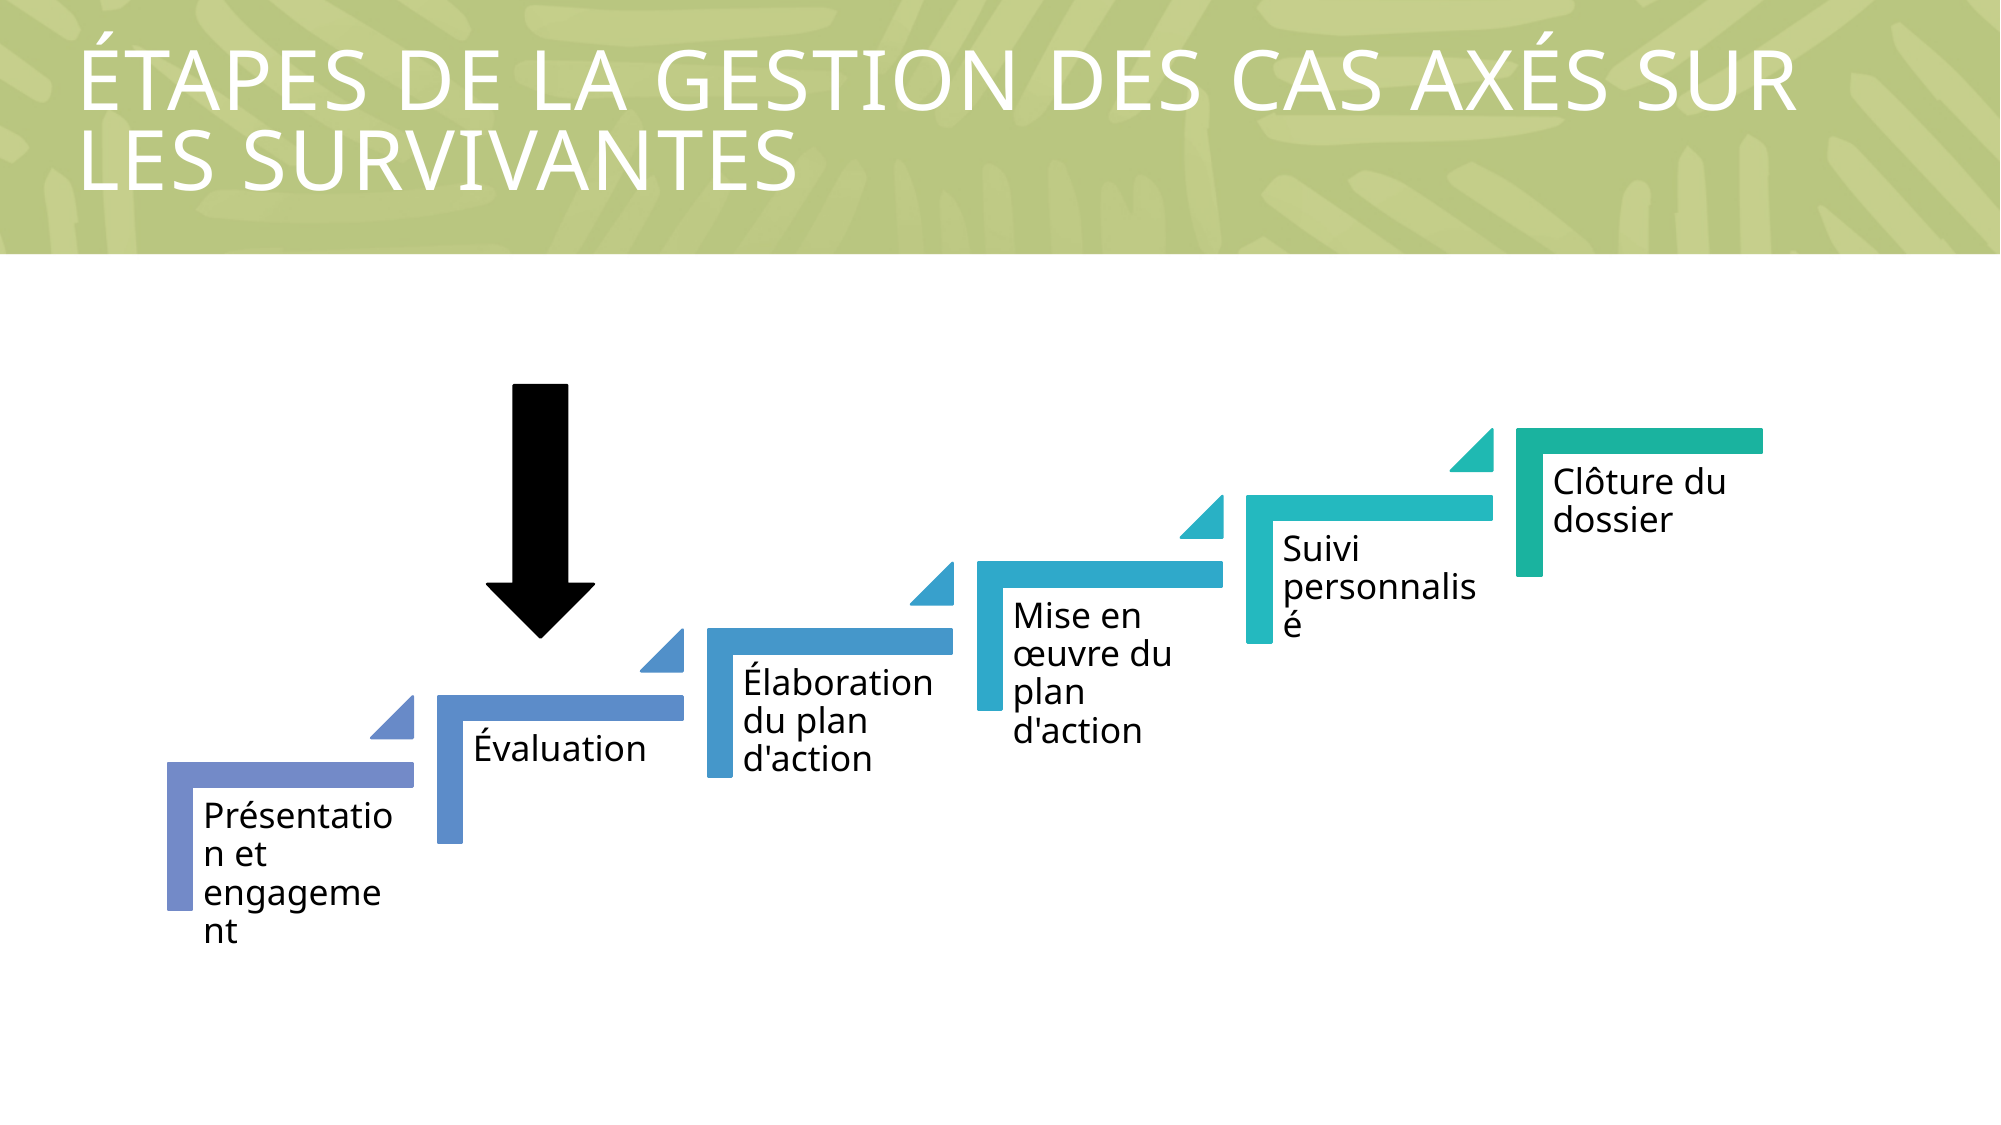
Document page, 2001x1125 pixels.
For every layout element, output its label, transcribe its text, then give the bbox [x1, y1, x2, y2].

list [167, 374, 1763, 1036]
title Étapes de la gestion des cas axés sur les survivantes [61, 33, 1938, 220]
picture [0, 0, 2000, 1125]
